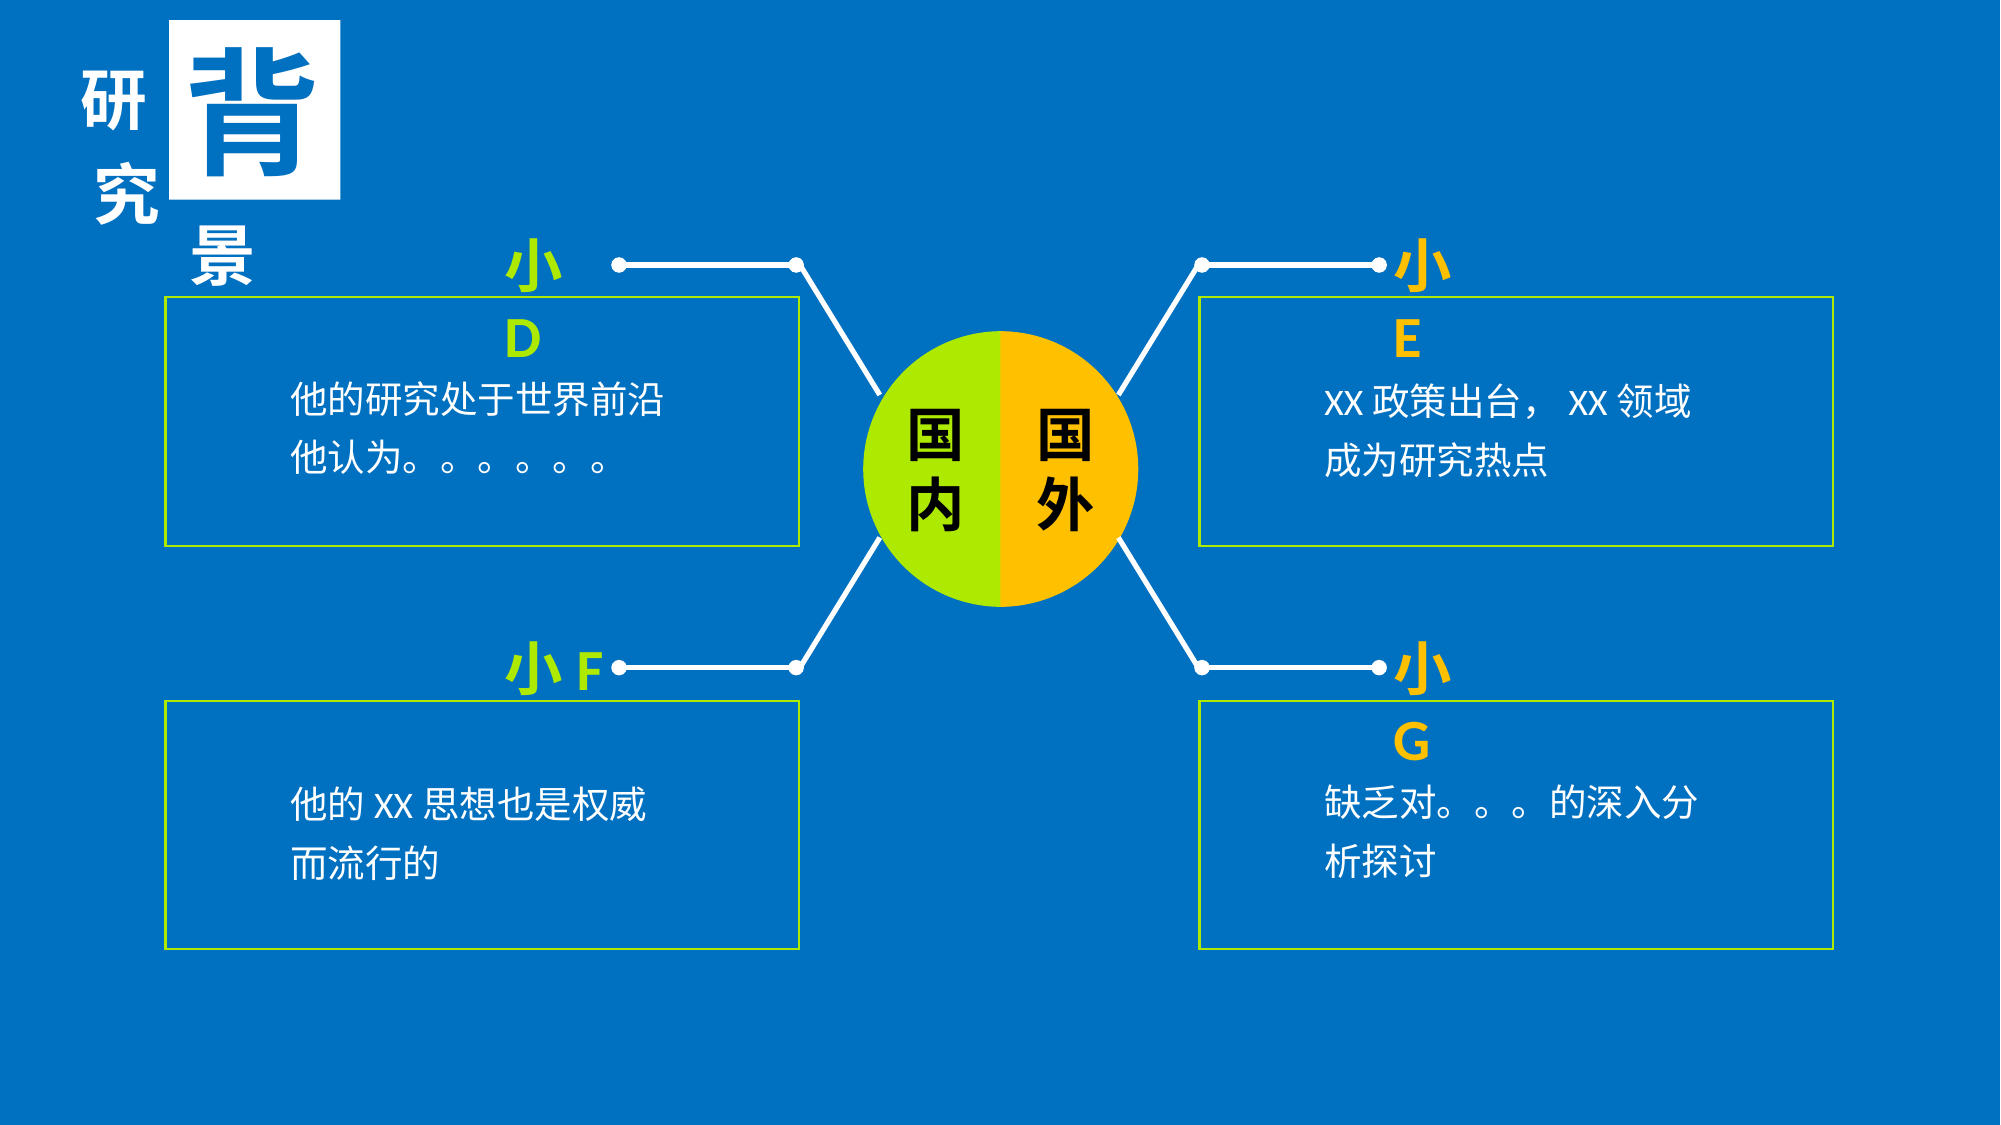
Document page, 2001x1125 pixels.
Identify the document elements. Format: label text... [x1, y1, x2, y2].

text_box 景 [174, 206, 275, 296]
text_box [1118, 537, 1380, 671]
text_box 小E [1378, 222, 1509, 296]
text_box [164, 700, 800, 950]
text_box 究 [78, 145, 176, 240]
text_box 背 [169, 20, 341, 200]
text_box 小F [489, 624, 620, 700]
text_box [1118, 262, 1380, 395]
text_box [1198, 296, 1834, 547]
text_box 研 [65, 50, 166, 146]
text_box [891, 390, 1111, 548]
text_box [618, 262, 880, 395]
text_box 小D [489, 222, 620, 377]
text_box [862, 331, 1139, 607]
text_box [164, 296, 800, 547]
text_box [1198, 700, 1834, 950]
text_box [618, 537, 880, 671]
text_box 小G [1378, 624, 1509, 700]
